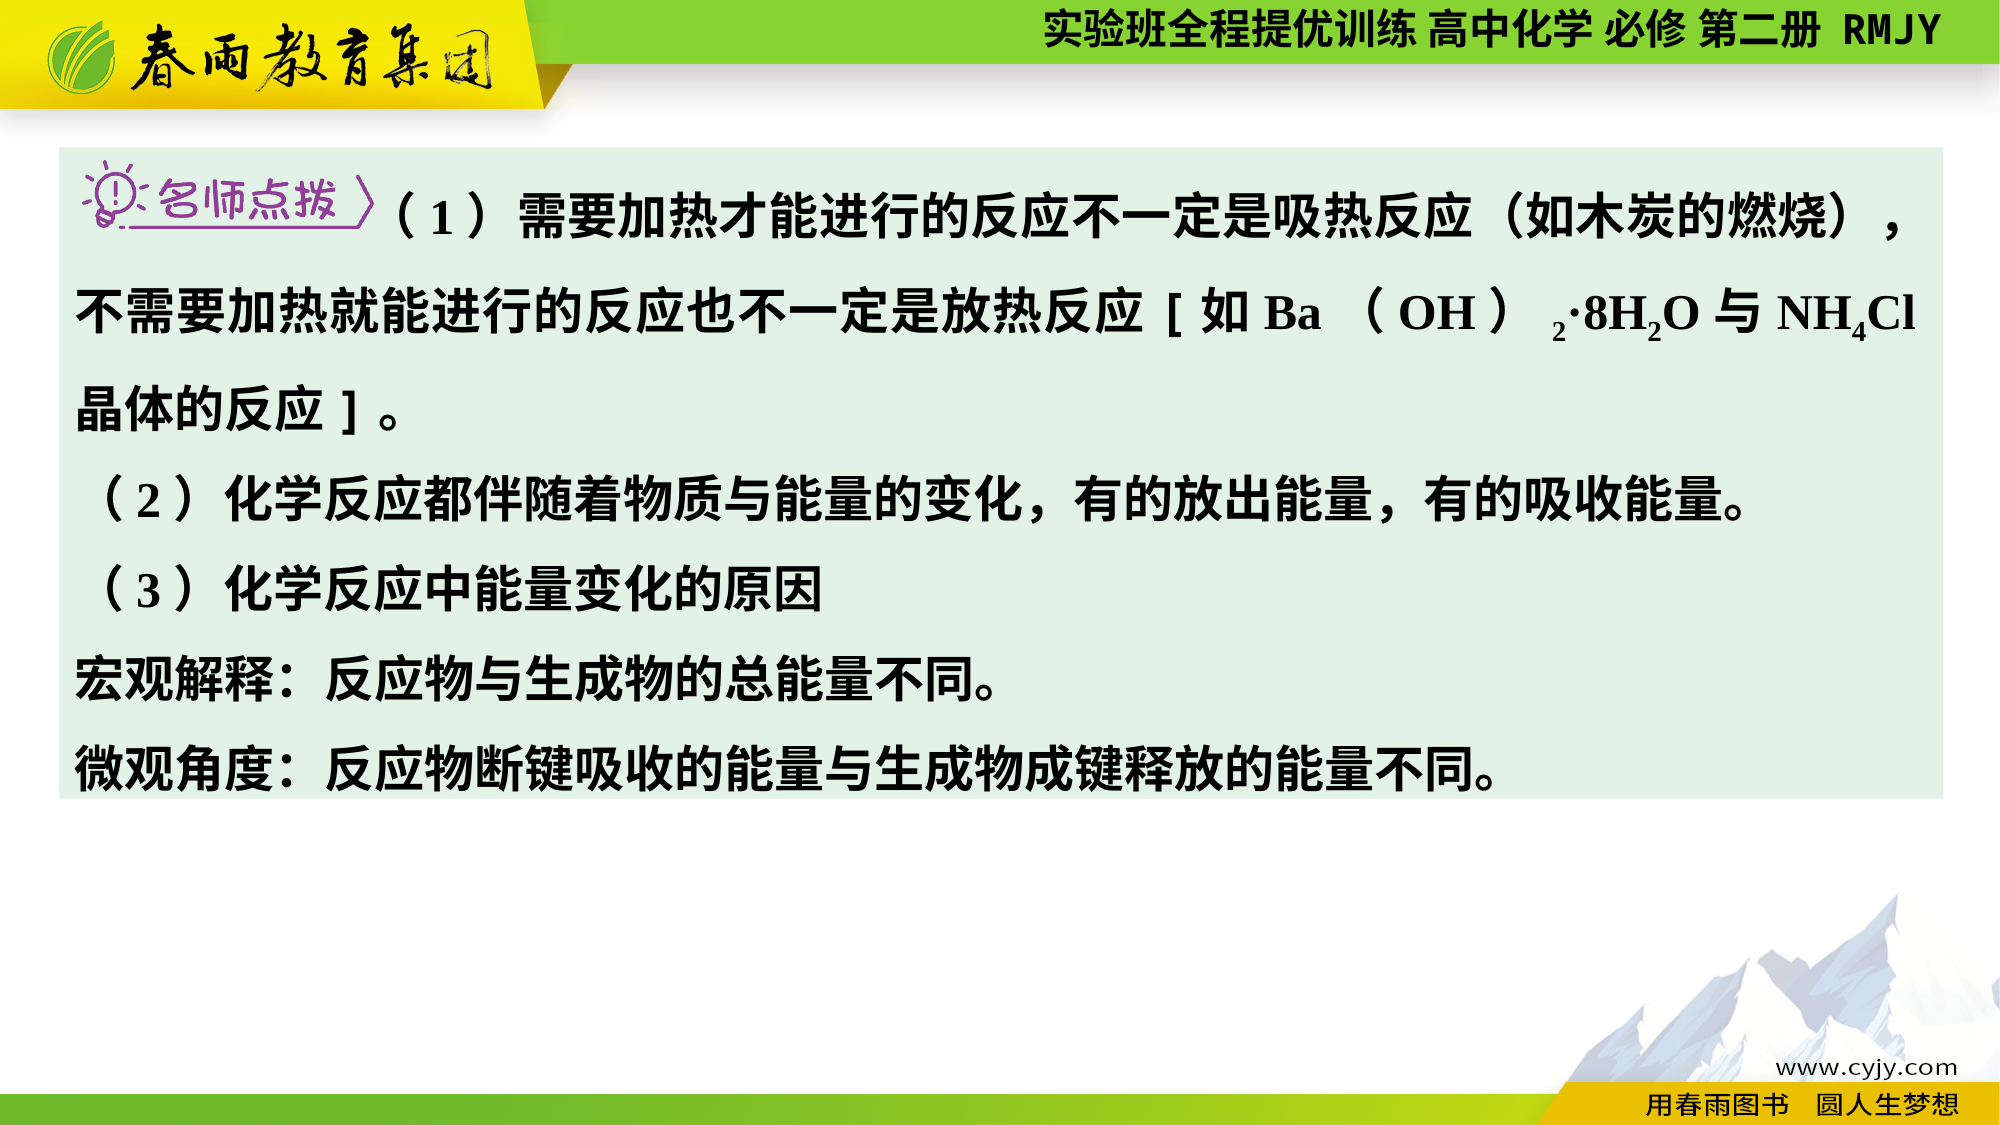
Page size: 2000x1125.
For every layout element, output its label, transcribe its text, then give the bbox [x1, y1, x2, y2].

picture [0, 0, 2000, 1125]
list （1）需要加热才能进行的反应不一定是吸热反应（如木炭的燃烧），不需要加热就能进行的反应也不一定是放热反应[如Ba（OH）2·8H2O与NH4Cl晶体的反应]。 （2）化学反应都伴随着物质与能量的变化，有的放出能量，有的吸收能量。 （3）化学反应中能量变化的原因 宏观解释：反应物与生成物的总能量不同。 微观角度：反应物断键吸收的能量与生成物成键释放的能量不同。 [59, 147, 1944, 799]
